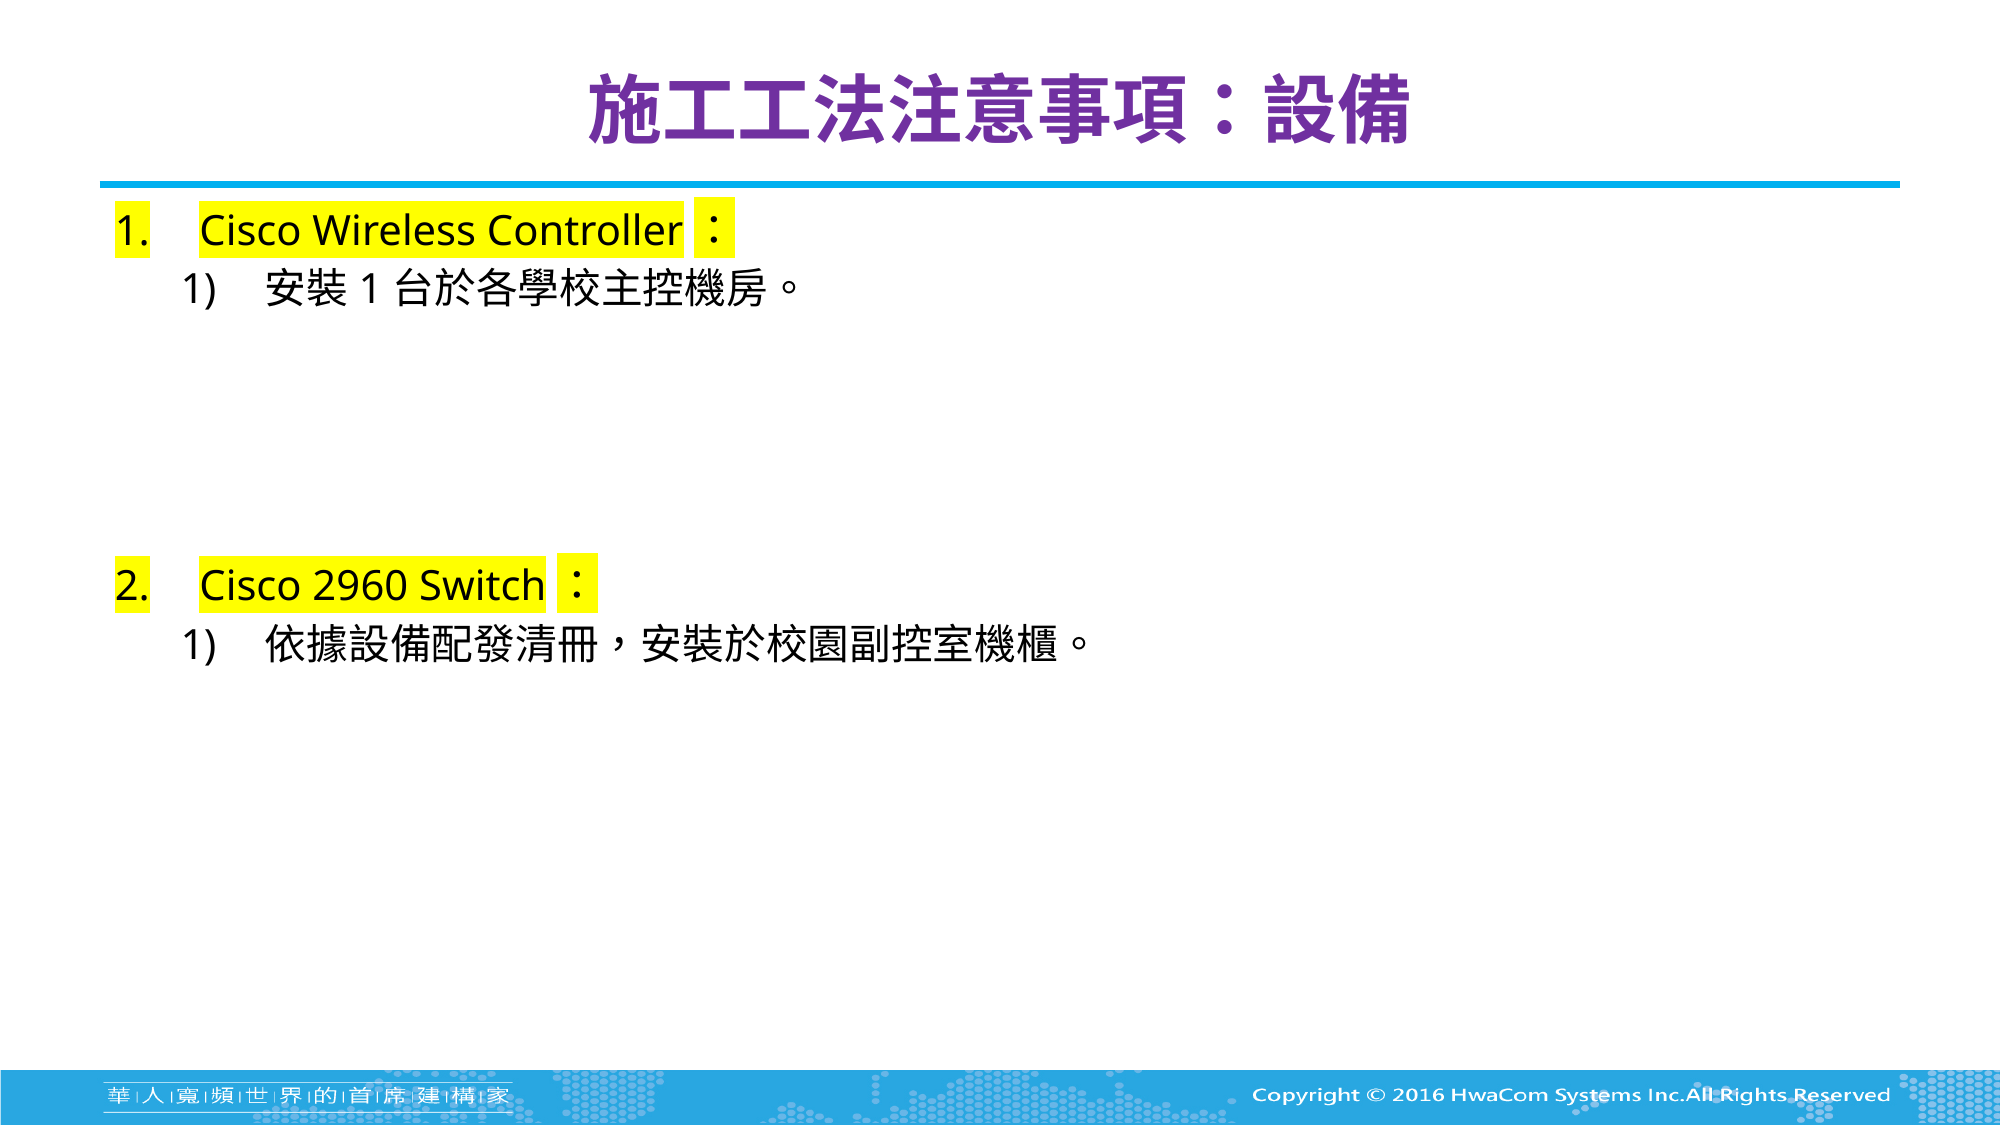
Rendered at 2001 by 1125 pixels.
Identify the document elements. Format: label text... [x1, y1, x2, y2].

list Cisco Wireless Controller： 安裝1台於各學校主控機房。 Cisco 2960 Switch： 依據設備配發清冊，安裝於校園副控室機櫃。 [99, 196, 1900, 1057]
picture [0, 1070, 2000, 1125]
title 施工工法注意事項：設備 [99, 45, 1900, 171]
